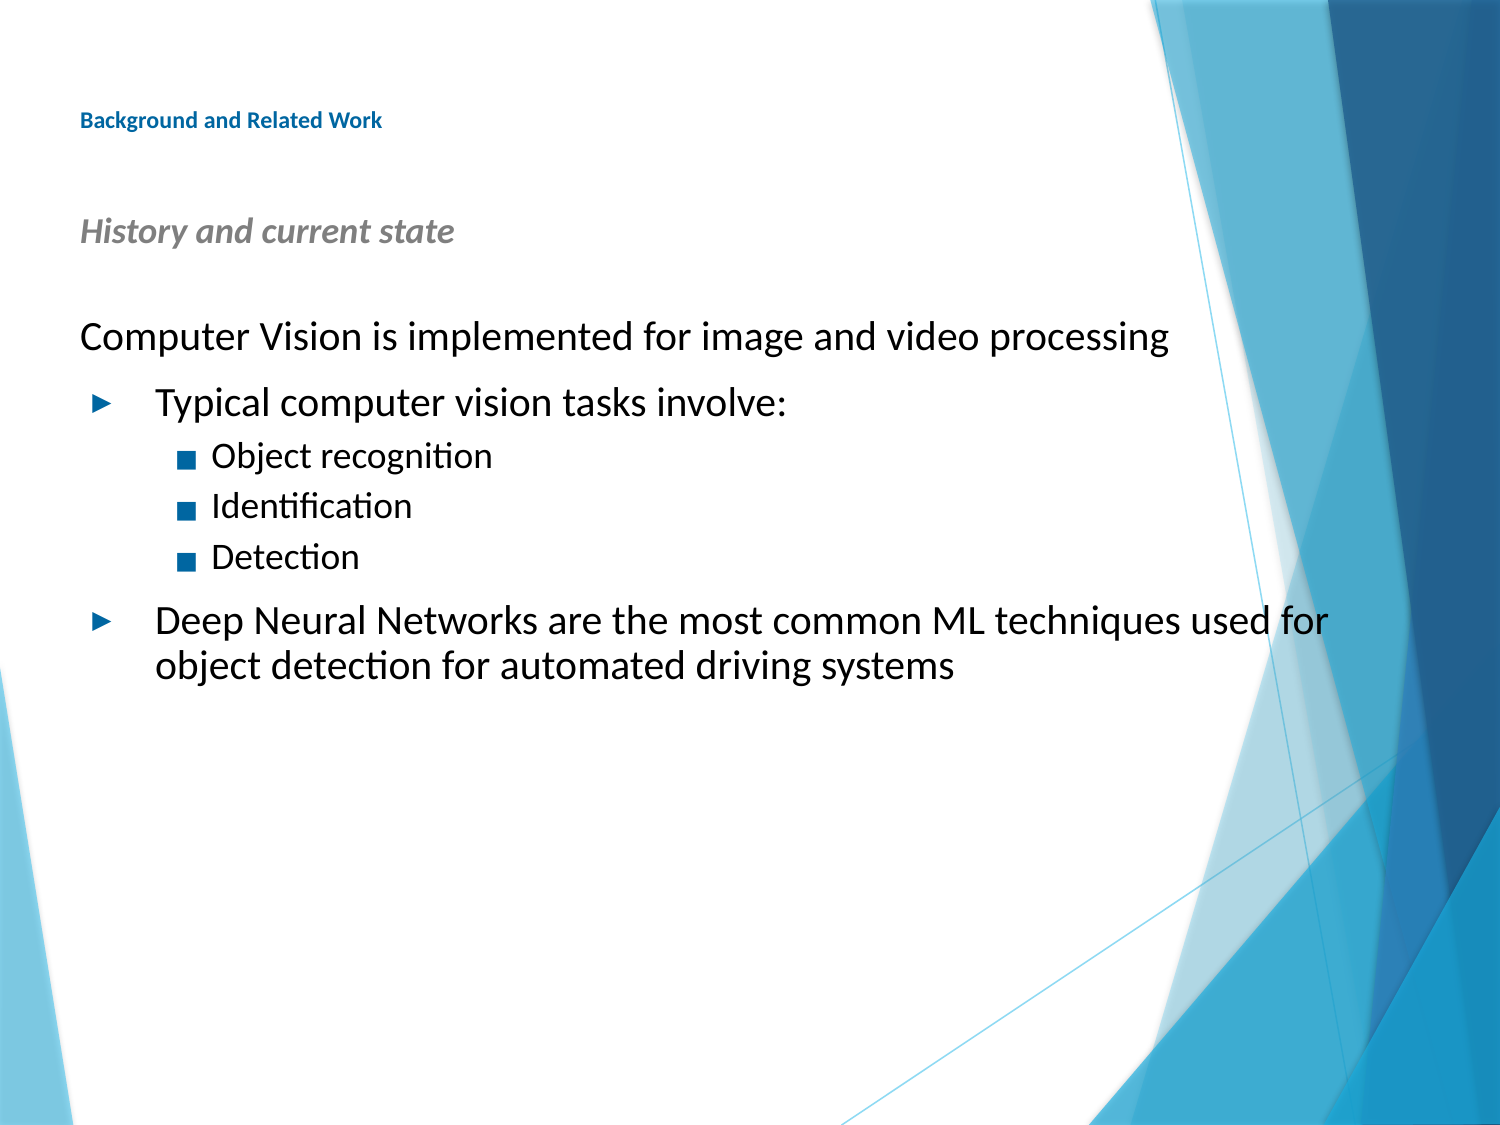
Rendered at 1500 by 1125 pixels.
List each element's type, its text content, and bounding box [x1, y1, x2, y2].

list Computer Vision is implemented for image and video processing Typical computer vision tasks involve: Object recognition Identification Detection Deep Neural Networks are the most common ML techniques used for object detection for automated driving systems [65, 299, 1447, 980]
subtitle History and current state [65, 196, 1447, 266]
title Background and Related Work [65, 92, 1447, 179]
